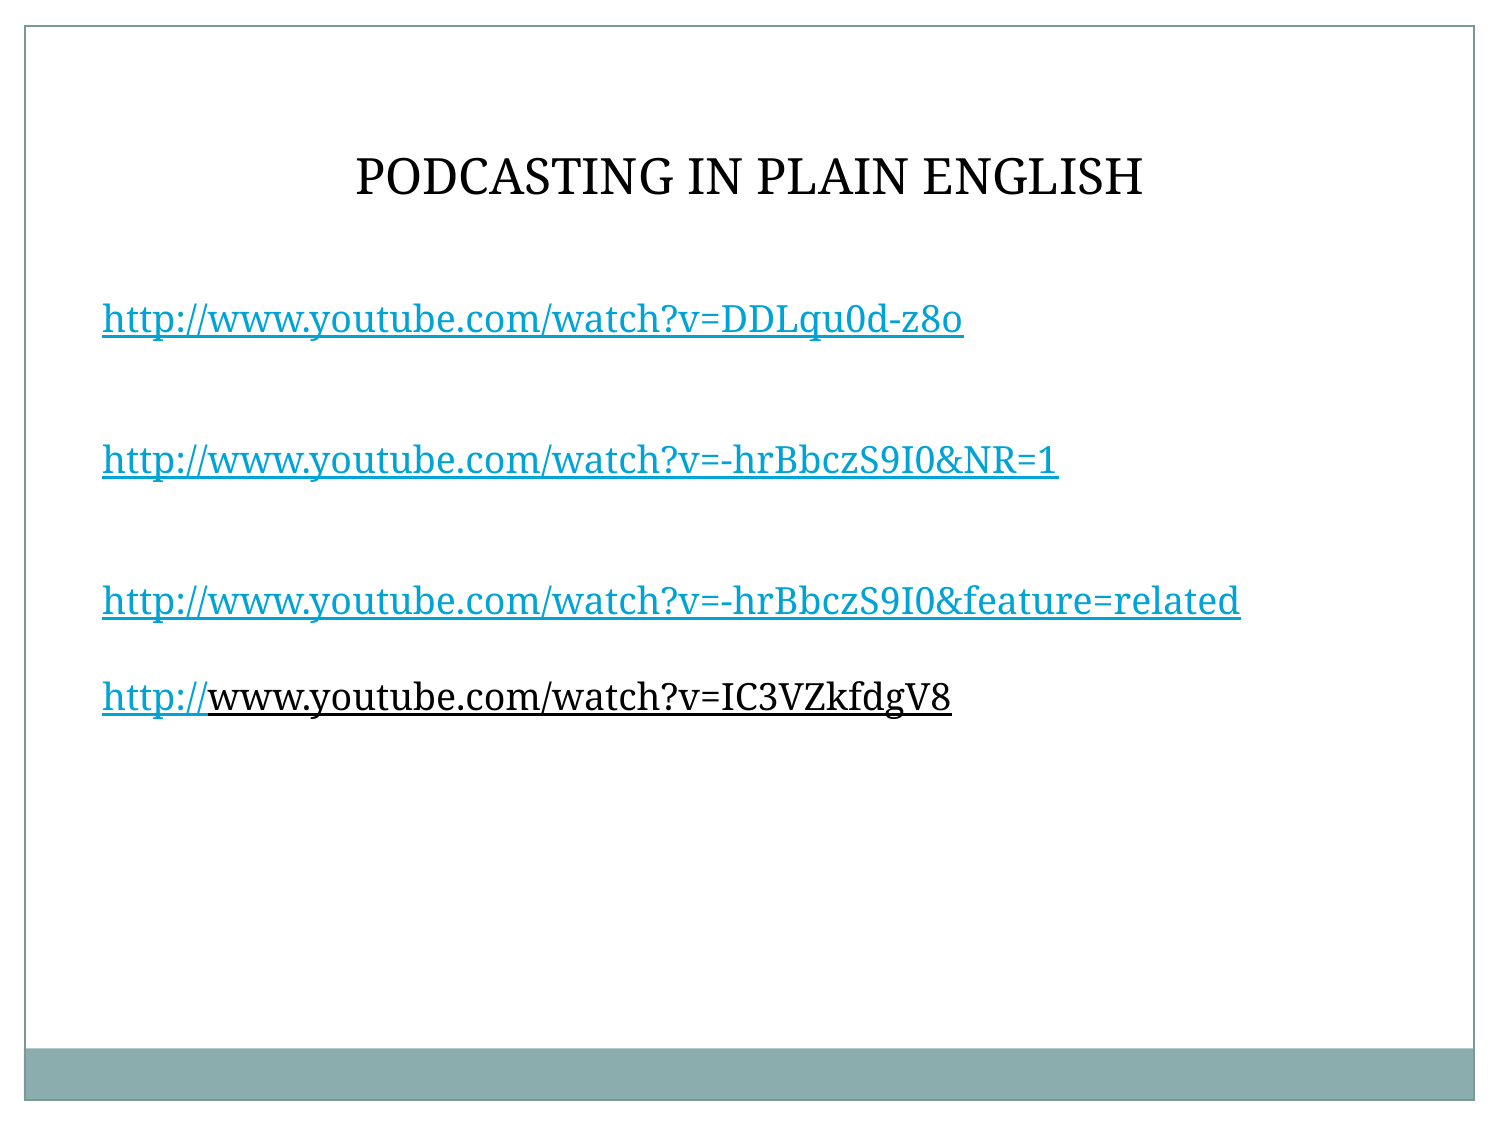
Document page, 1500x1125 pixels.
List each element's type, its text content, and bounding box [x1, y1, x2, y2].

text_box PODCASTING IN PLAIN ENGLISH http://www.youtube.com/watch?v=DDLqu0d-z8o http://www.youtube.com/watch?v=-hrBbczS9I0&NR=1 http://www.youtube.com/watch?v=-hrBbczS9I0&feature=related http://www.youtube.com/watch?v=IC3VZkfdgV8 [87, 137, 1413, 732]
